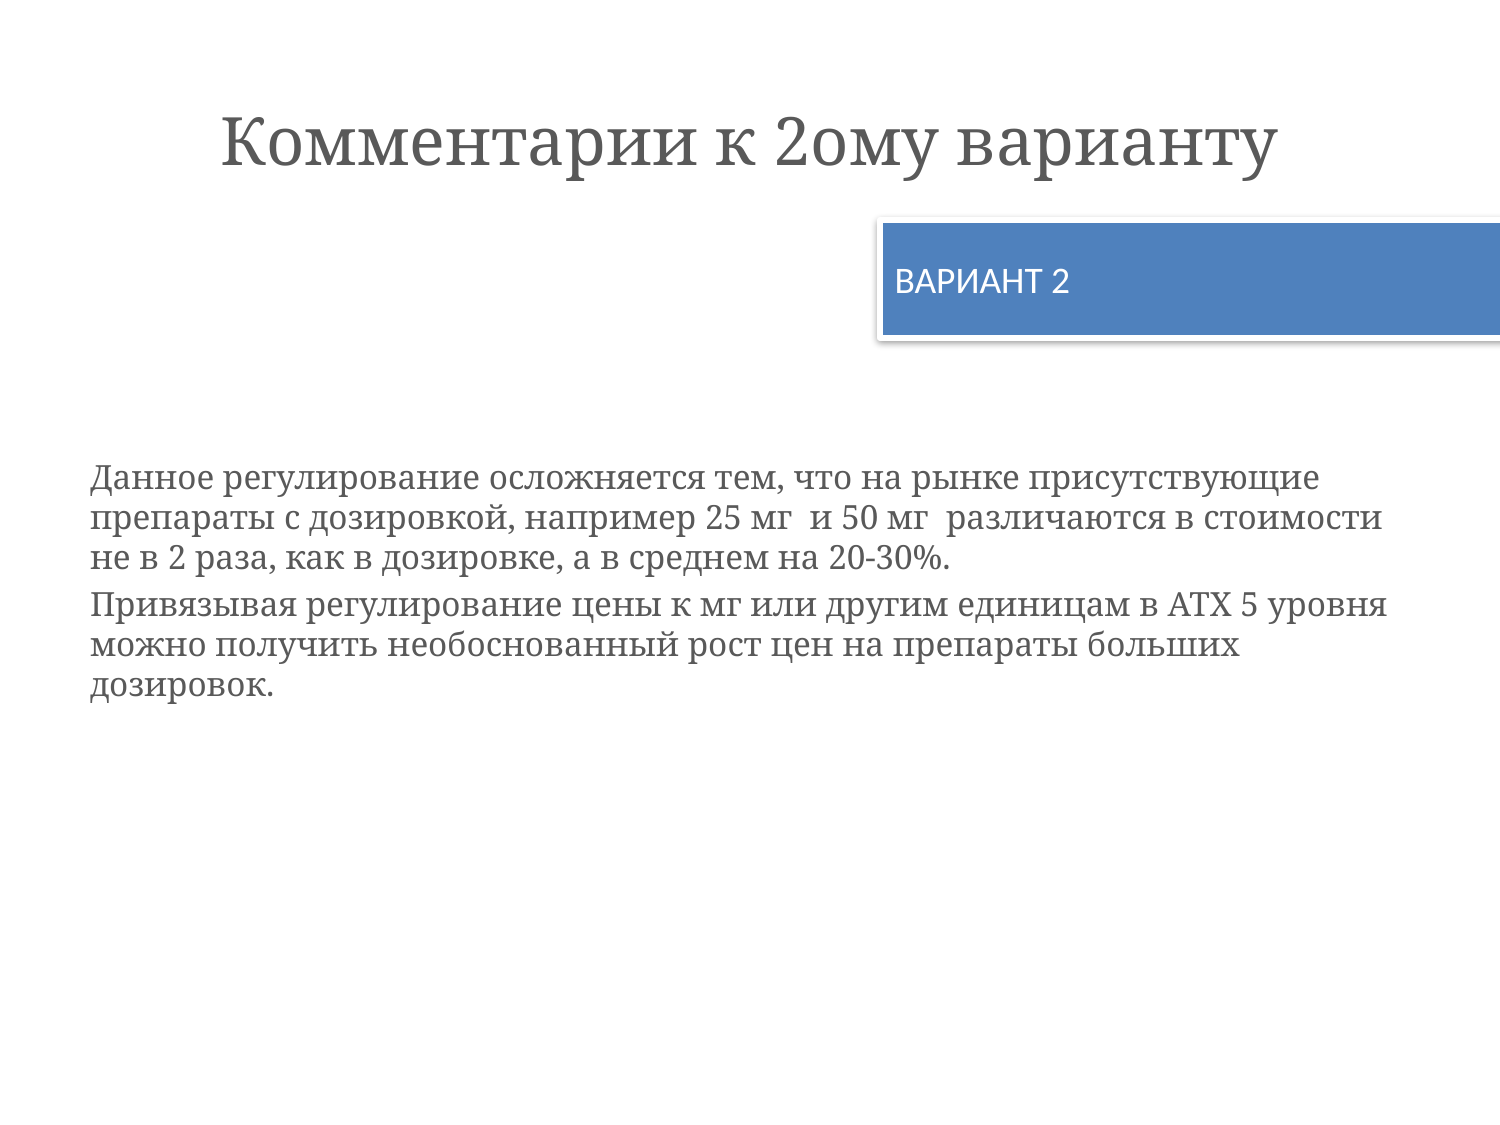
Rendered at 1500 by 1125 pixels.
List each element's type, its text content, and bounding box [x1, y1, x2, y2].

text_box ВАРИАНТ 2 [877, 217, 1500, 341]
list Данное регулирование осложняется тем, что на рынке присутствующие препараты с дозировкой, например 25 мг и 50 мг различаются в стоимости не в 2 раза, как в дозировке, а в среднем на 20-30%. Привязывая регулирование цены к мг или другим единицам в АТХ 5 уровня можно получить необоснованный рост цен на препараты больших дозировок. [75, 262, 1425, 1005]
title Комментарии к 2ому варианту [75, 45, 1425, 233]
